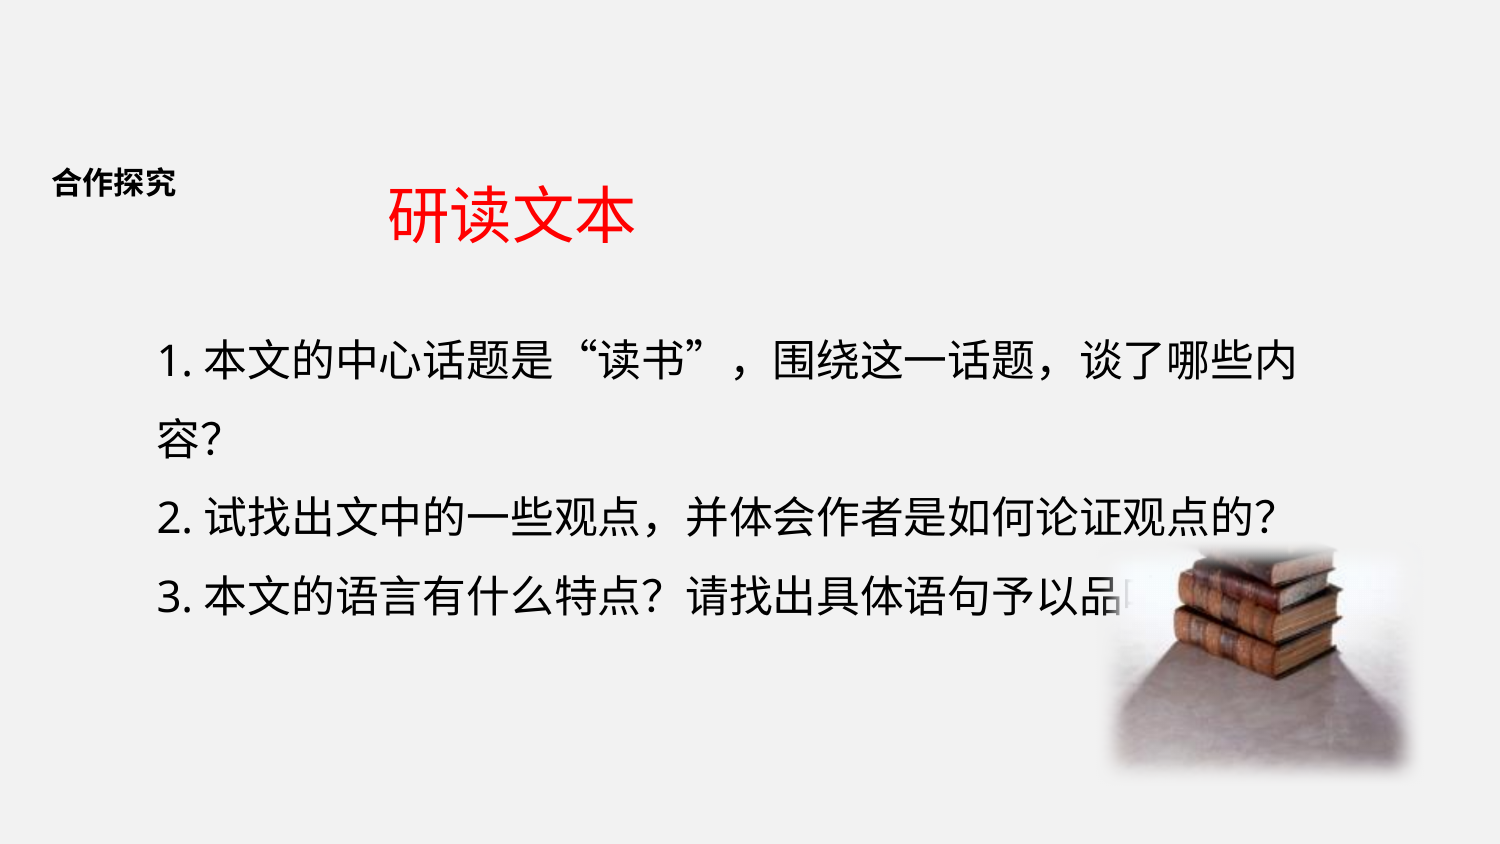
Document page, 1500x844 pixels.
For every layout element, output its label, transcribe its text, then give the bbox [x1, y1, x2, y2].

picture [1094, 539, 1425, 787]
text_box 1.本文的中心话题是“读书”，围绕这一话题，谈了哪些内容？ 2.试找出文中的一些观点，并体会作者是如何论证观点的？ 3.本文的语言有什么特点？请找出具体语句予以品味。 [145, 300, 1394, 627]
text_box 研读文本 [376, 170, 940, 257]
text_box 合作探究 [40, 157, 188, 207]
